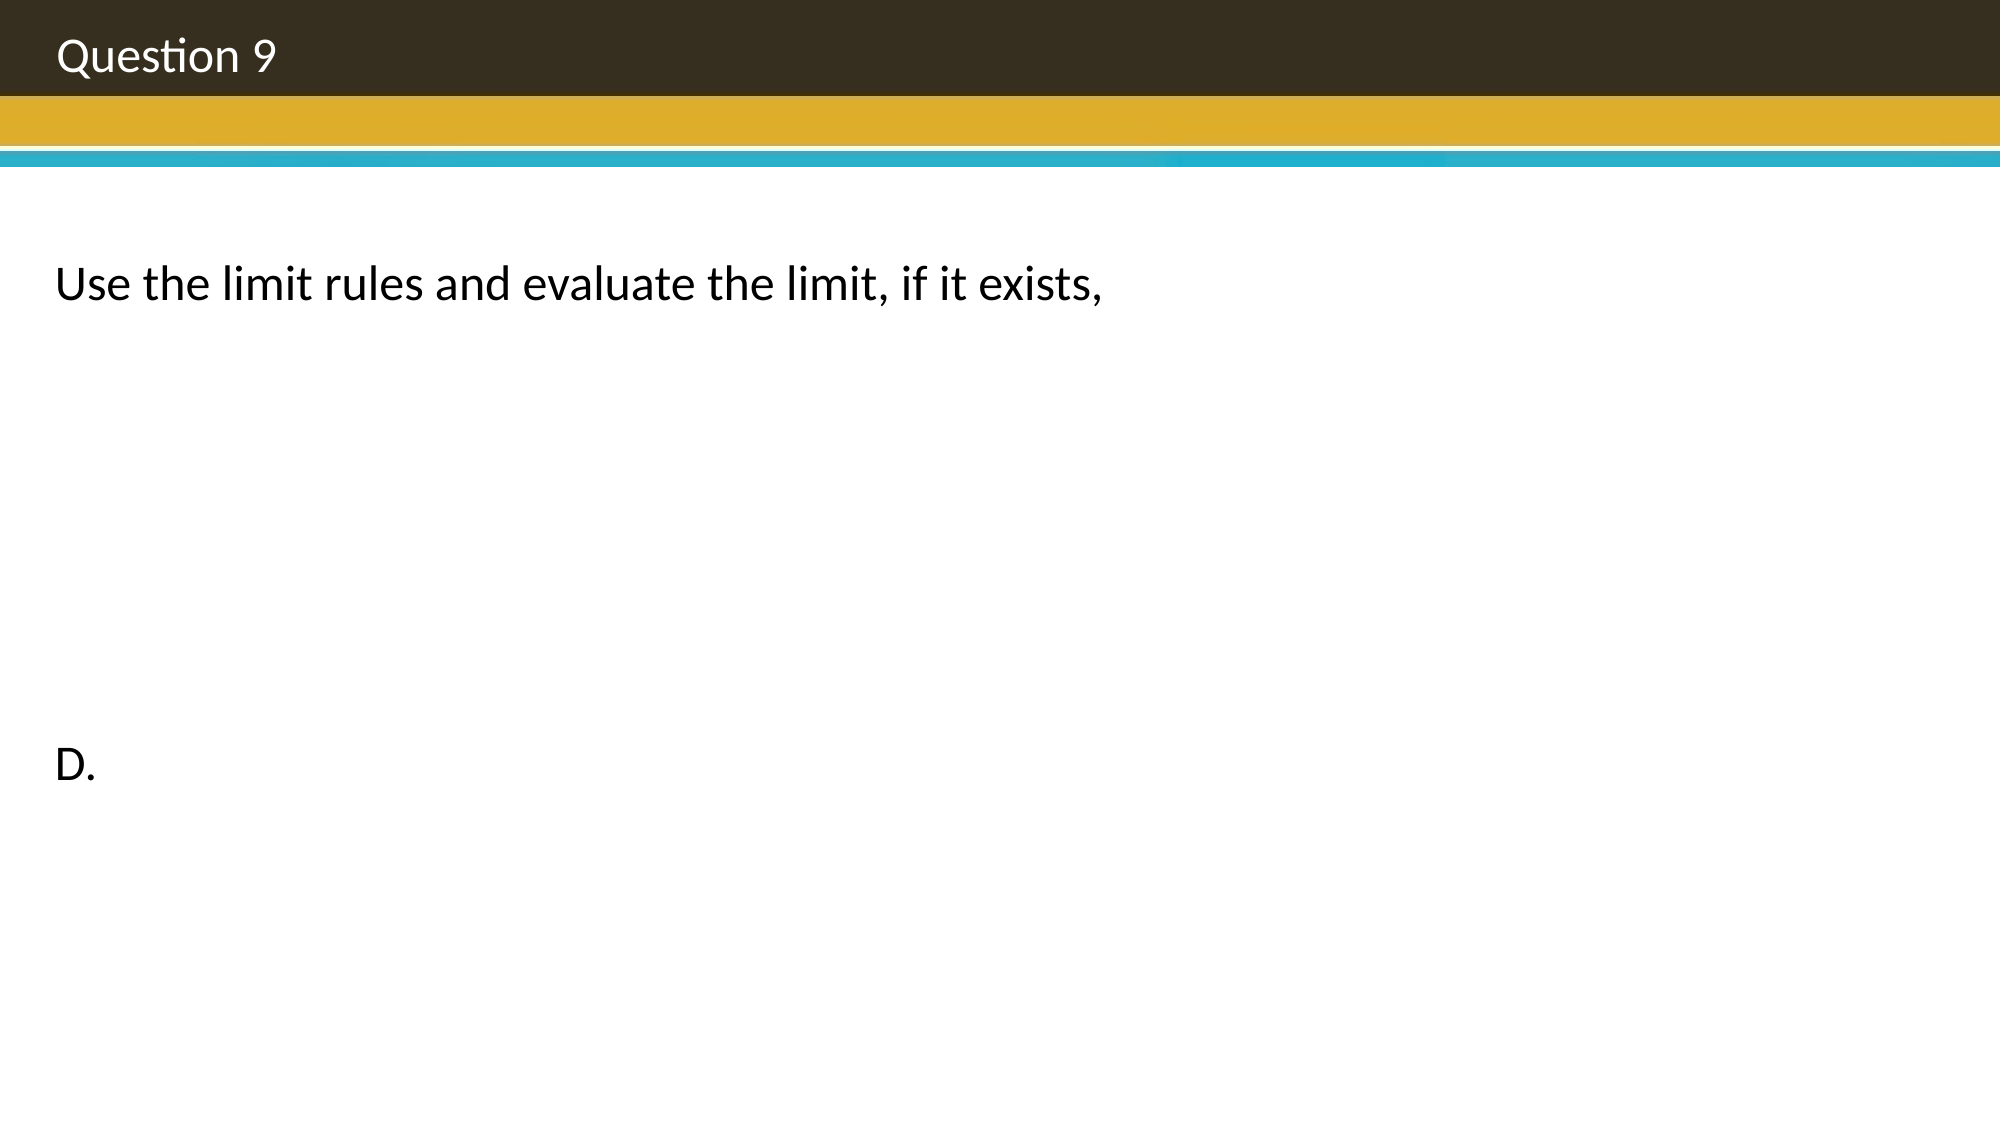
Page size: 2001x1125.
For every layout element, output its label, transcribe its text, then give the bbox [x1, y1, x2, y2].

picture [0, 0, 2000, 167]
text_box Question 9 [41, 14, 293, 90]
